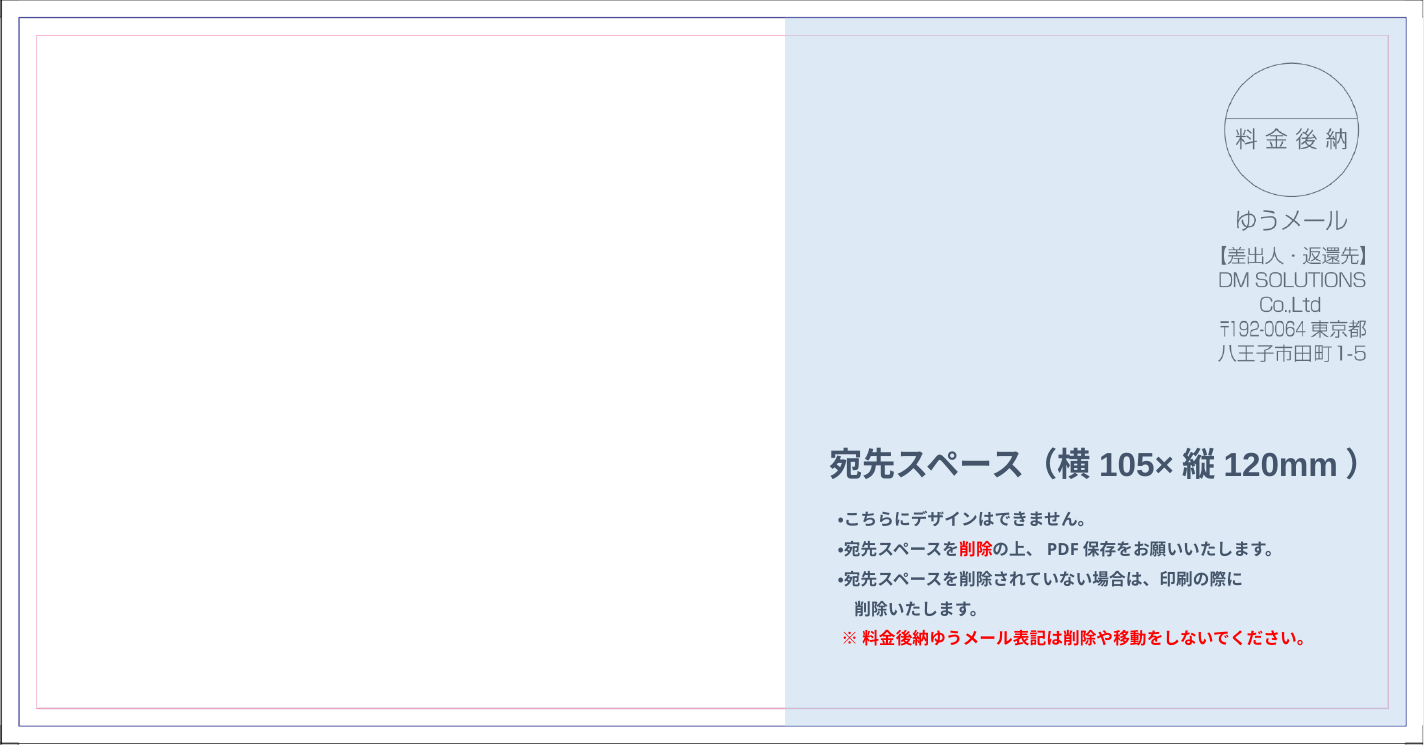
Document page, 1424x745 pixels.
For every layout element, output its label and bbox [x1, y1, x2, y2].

text_box [785, 17, 1412, 727]
picture [0, 0, 1424, 745]
